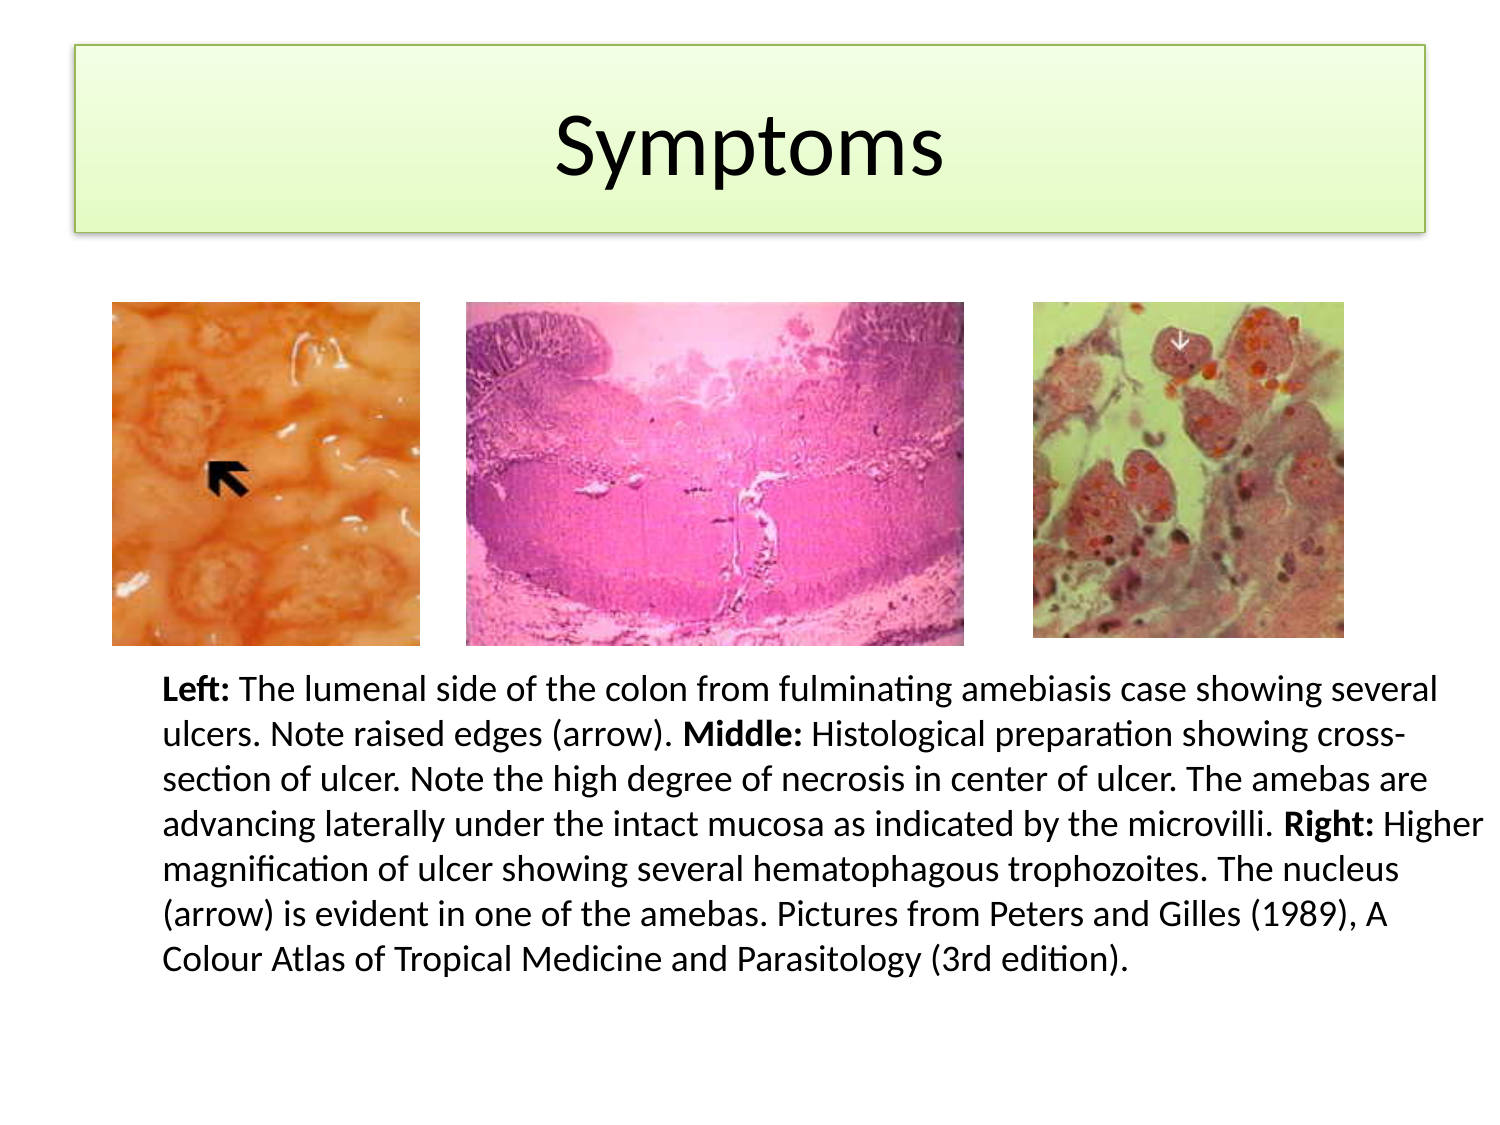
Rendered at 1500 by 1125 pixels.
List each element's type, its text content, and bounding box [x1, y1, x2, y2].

text_box Left: The lumenal side of the colon from fulminating amebiasis case showing several ulcers. Note raised edges (arrow). Middle: Histological preparation showing cross-section of ulcer. Note the high degree of necrosis in center of ulcer. The amebas are advancing laterally under the intact mucosa as indicated by the microvilli. Right: Higher magnification of ulcer showing several hematophagous trophozoites. The nucleus (arrow) is evident in one of the amebas. Pictures from Peters and Gilles (1989), A Colour Atlas of Tropical Medicine and Parasitology (3rd edition). [147, 656, 1500, 987]
title Symptoms [74, 44, 1426, 233]
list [111, 302, 420, 646]
picture [466, 302, 964, 646]
picture [1033, 302, 1344, 639]
